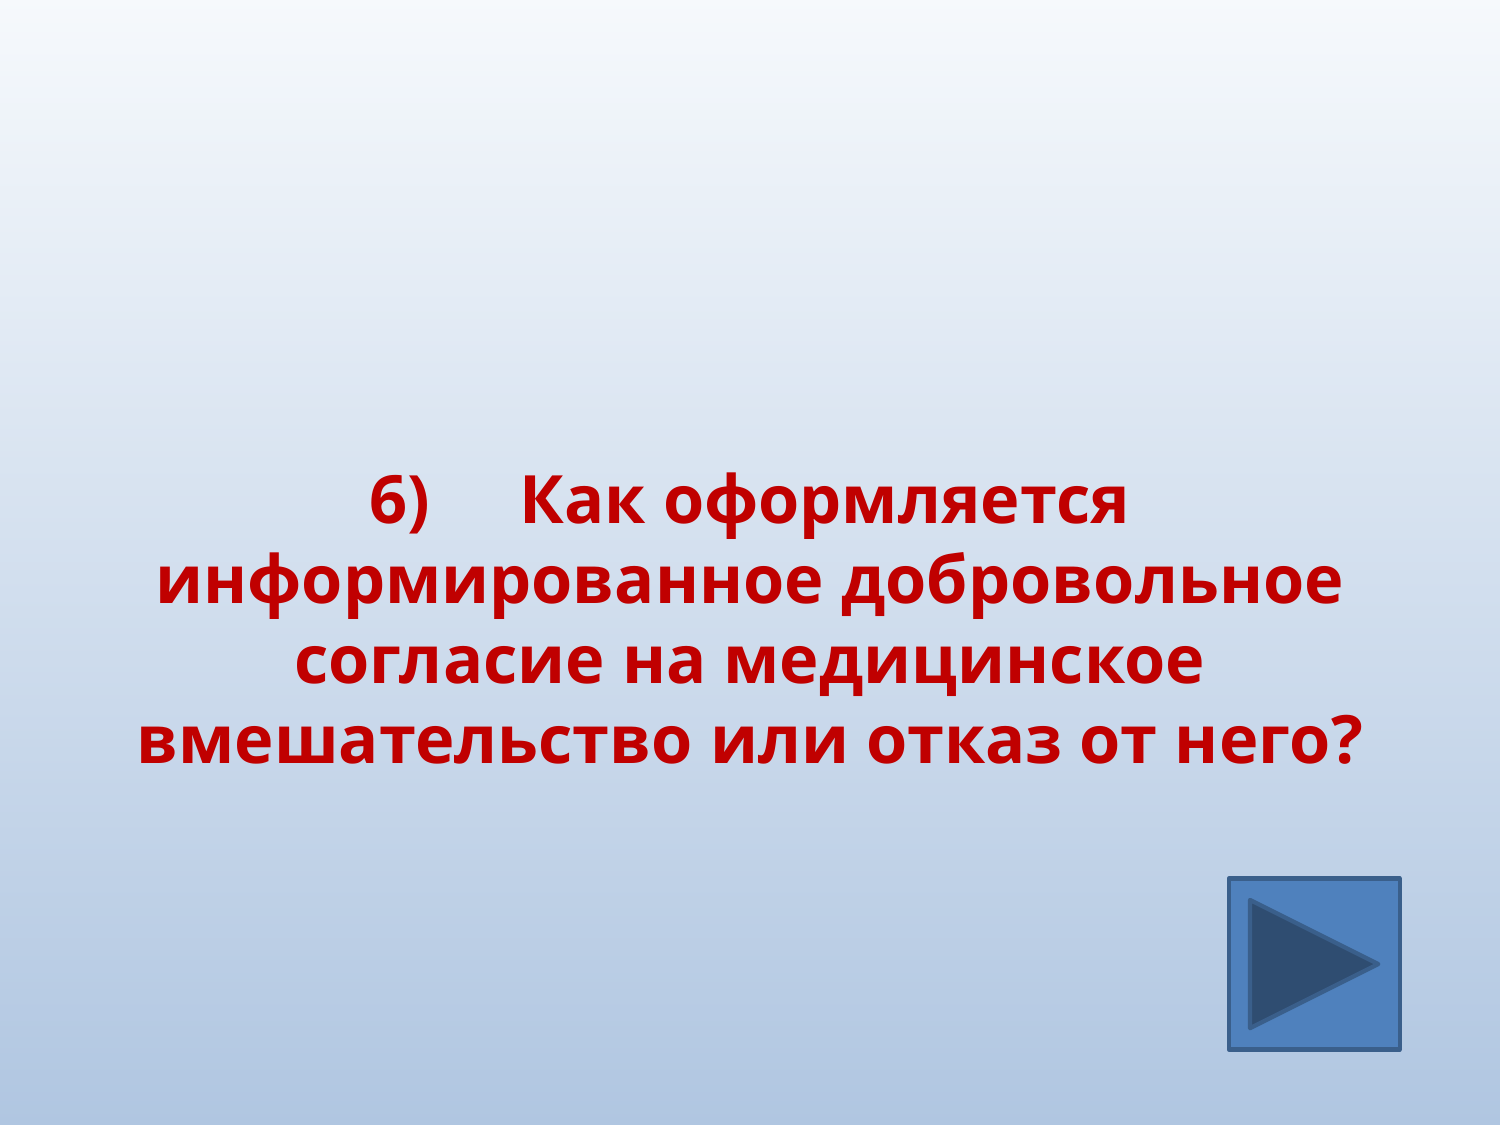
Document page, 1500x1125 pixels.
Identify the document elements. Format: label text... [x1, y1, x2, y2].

list 6) Как оформляется информированное добровольное согласие на медицинское вмешательство или отказ от него? [75, 262, 1425, 1005]
text_box [1227, 876, 1402, 1052]
